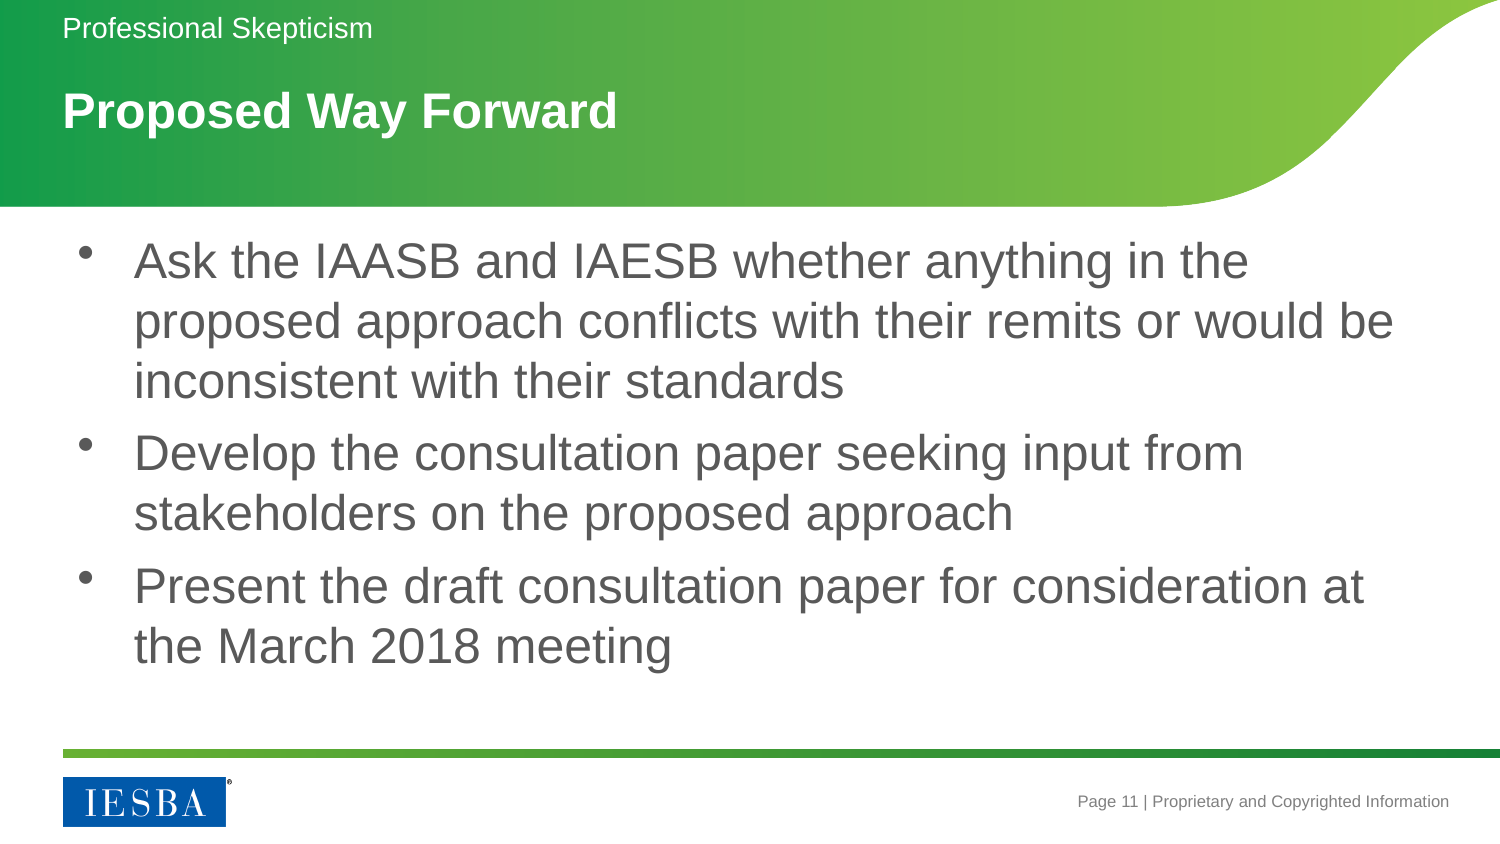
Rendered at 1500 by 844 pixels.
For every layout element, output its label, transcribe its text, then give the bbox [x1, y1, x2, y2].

picture [0, 0, 1500, 207]
title Proposed Way Forward [62, 75, 1300, 142]
list Ask the IAASB and IAESB whether anything in the proposed approach conflicts with their remits or would be inconsistent with their standards Develop the consultation paper seeking input from stakeholders on the proposed approach Present the draft consultation paper for consideration at the March 2018 meeting [62, 220, 1450, 724]
subtitle Professional Skepticism [62, 9, 500, 38]
picture [63, 777, 232, 827]
